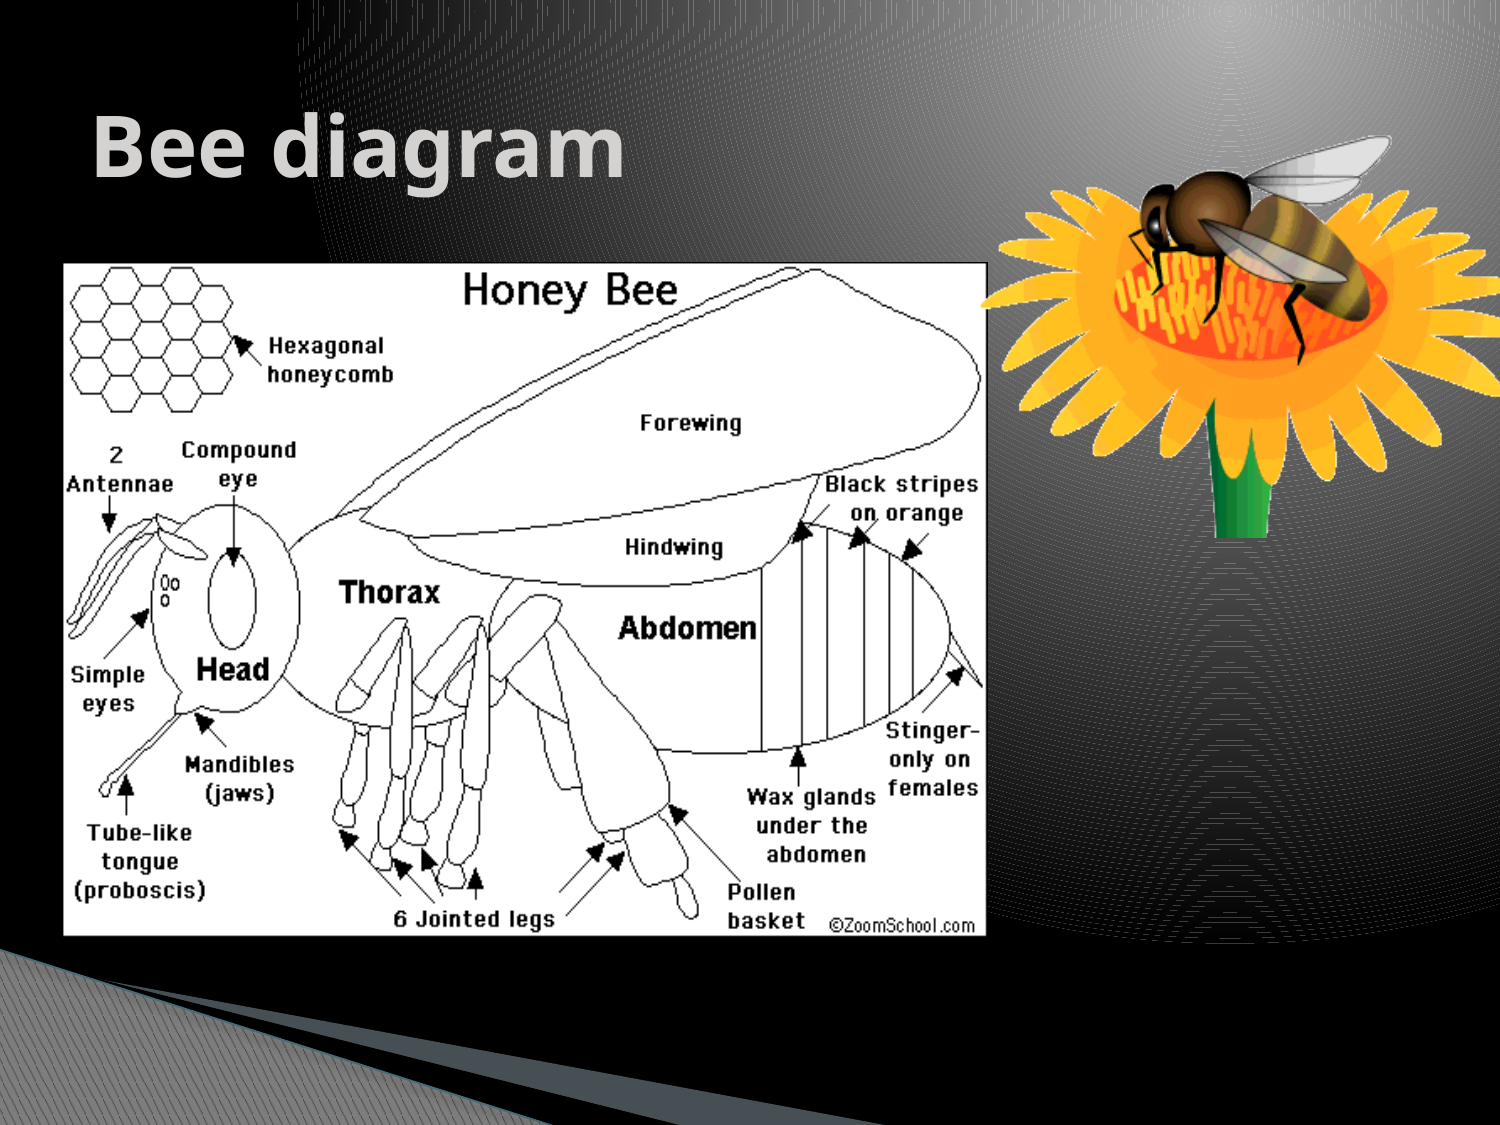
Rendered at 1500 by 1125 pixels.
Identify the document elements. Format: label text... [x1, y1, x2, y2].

picture [62, 0, 1500, 938]
picture [0, 952, 543, 1125]
title Bee diagram [75, 50, 918, 238]
